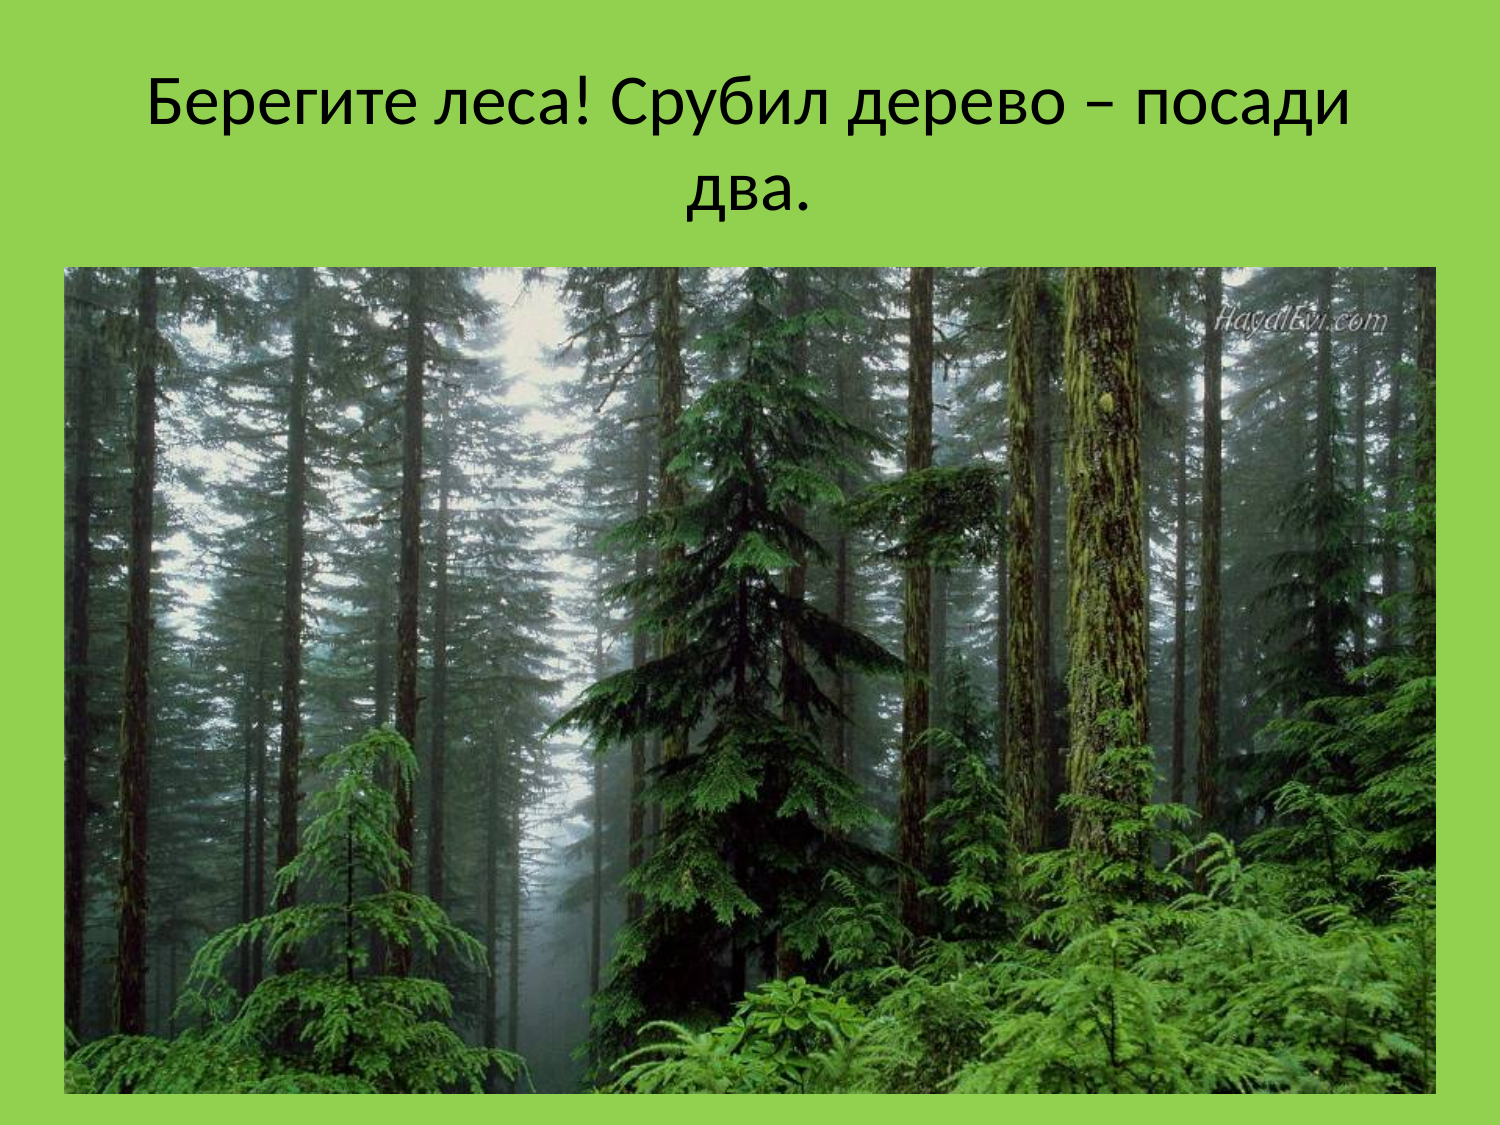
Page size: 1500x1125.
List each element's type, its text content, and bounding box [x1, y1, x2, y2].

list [64, 266, 1436, 1095]
title Берегите леса! Срубил дерево – посади два. [74, 44, 1426, 233]
